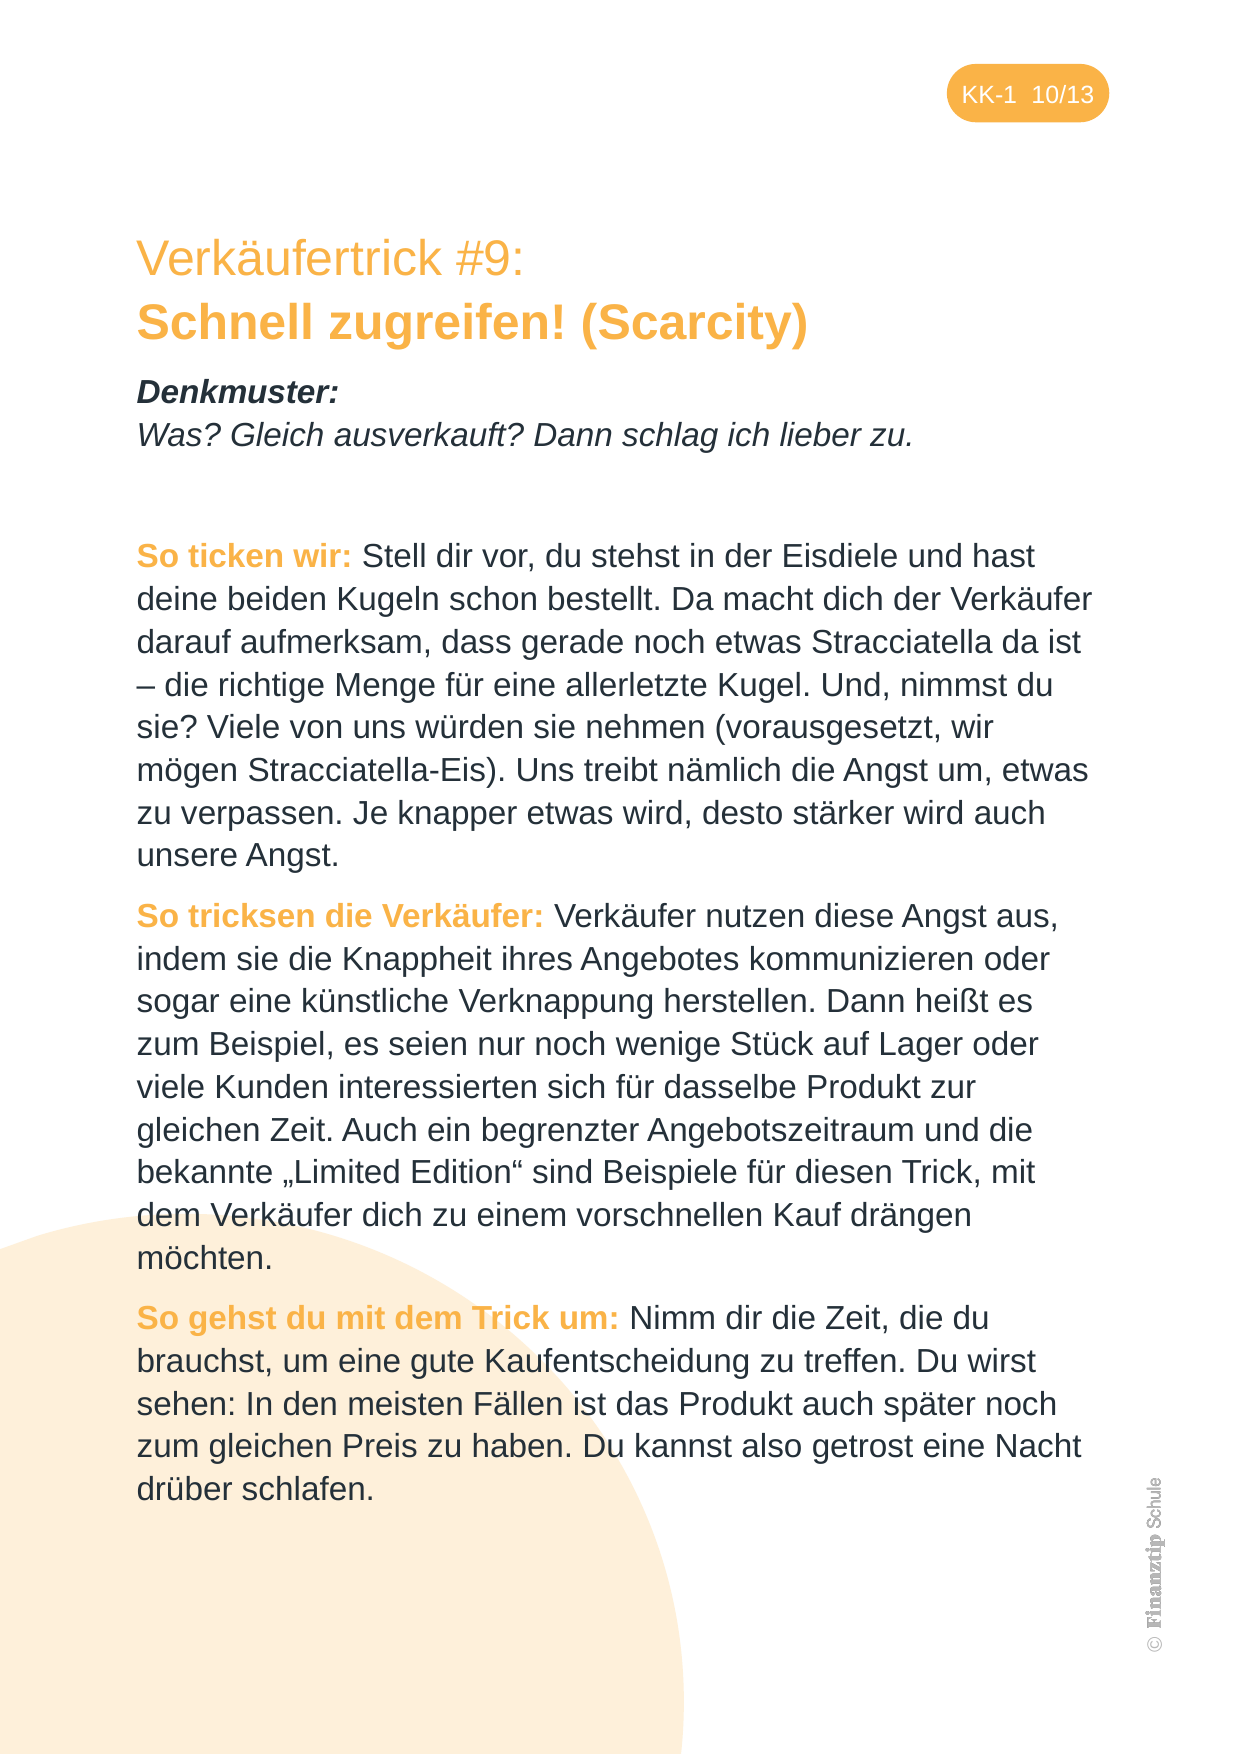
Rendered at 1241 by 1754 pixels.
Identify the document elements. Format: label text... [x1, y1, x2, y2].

picture [1143, 1478, 1165, 1628]
text_box Verkäufertrick #9: Schnell zugreifen! (Scarcity) Denkmuster: Was? Gleich ausverkauft? Dann schlag ich lieber zu. So ticken wir: Stell dir vor, du stehst in der Eisdiele und hast deine beiden Kugeln schon bestellt. Da macht dich der Verkäufer darauf aufmerksam, dass gerade noch etwas Stracciatella da ist – die richtige Menge für eine allerletzte Kugel. Und, nimmst du sie? Viele von uns würden sie nehmen (vorausgesetzt, wir mögen Stracciatella-Eis). Uns treibt nämlich die Angst um, etwas zu verpassen. Je knapper etwas wird, desto stärker wird auch unsere Angst. So tricksen die Verkäufer: Verkäufer nutzen diese Angst aus, indem sie die Knappheit ihres Angebotes kommunizieren oder sogar eine künstliche Verknappung herstellen. Dann heißt es zum Beispiel, es seien nur noch wenige Stück auf Lager oder viele Kunden interessierten sich für dasselbe Produkt zur gleichen Zeit. Auch ein begrenzter Angebotszeitraum und die bekannte „Limited Edition“ sind Beispiele für diesen Trick, mit dem Verkäufer dich zu einem vorschnellen Kauf drängen möchten. So gehst du mit dem Trick um: Nimm dir die Zeit, die du brauchst, um eine gute Kaufentscheidung zu treffen. Du wirst sehen: In den meisten Fällen ist das Produkt auch später noch zum gleichen Preis zu haben. Du kannst also getrost eine Nacht drüber schlafen. [121, 213, 1119, 1605]
